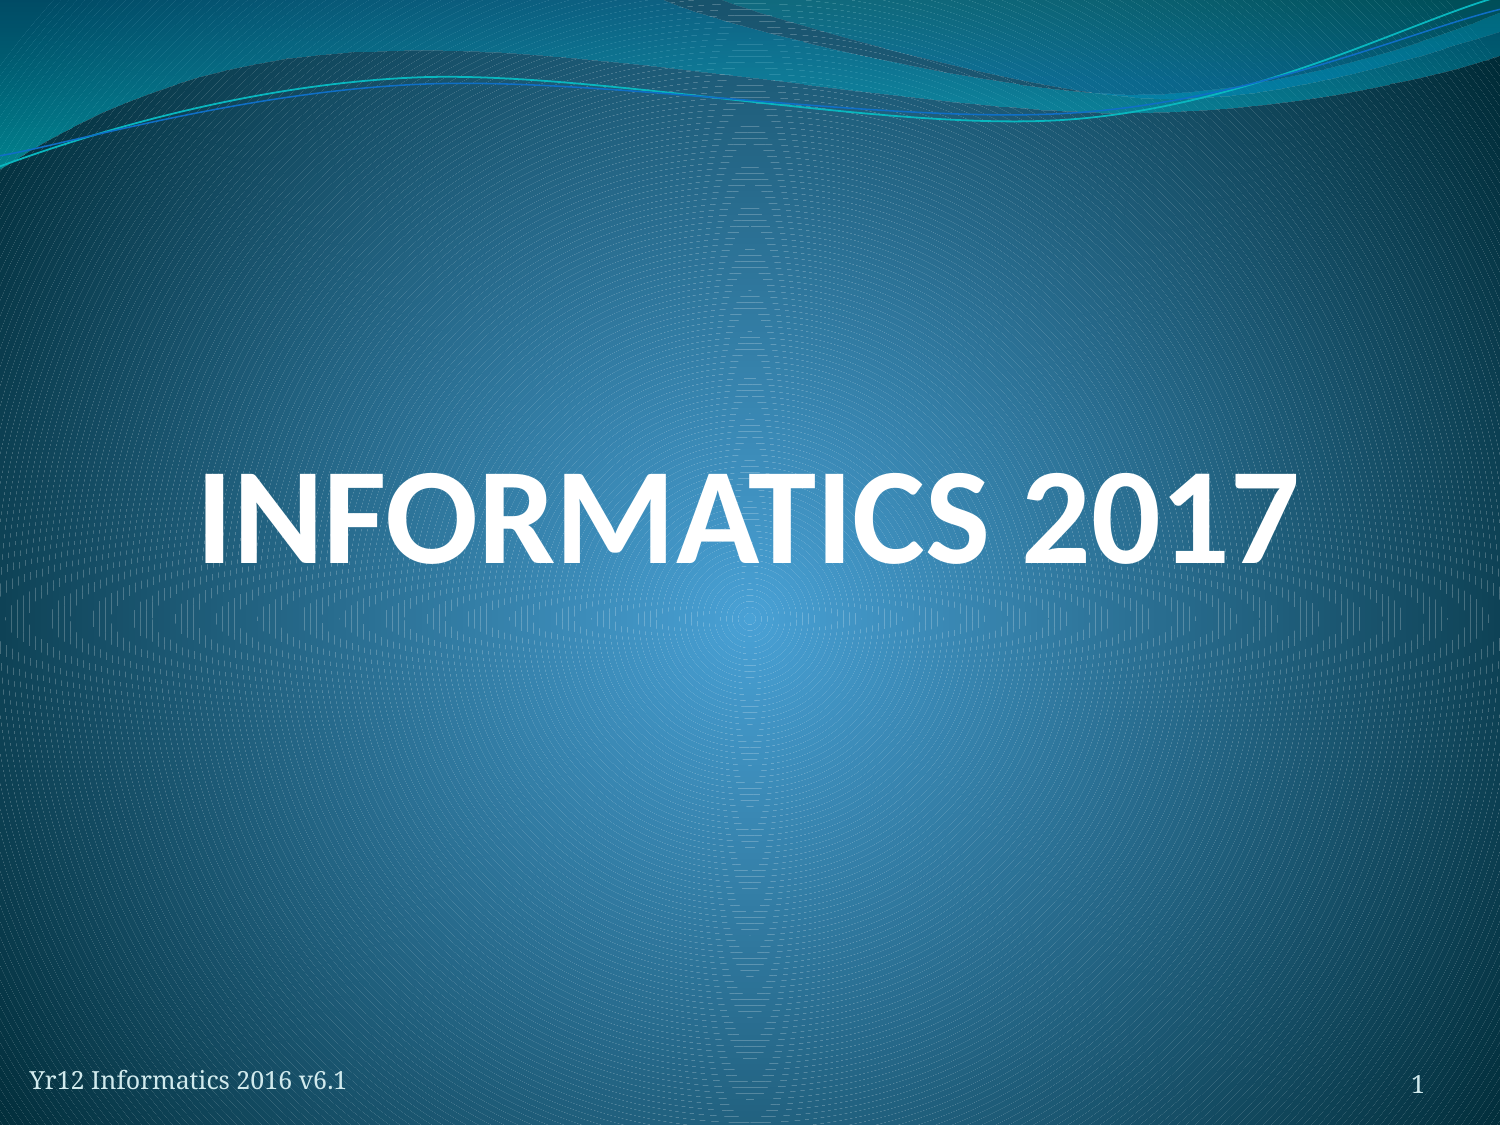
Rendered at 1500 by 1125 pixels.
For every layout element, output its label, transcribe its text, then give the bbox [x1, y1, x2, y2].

title INFORMATICS 2017 [112, 231, 1388, 591]
footer Yr12 Informatics 2016 v6.1 [29, 1035, 580, 1095]
slide_number 1 [1299, 1042, 1425, 1103]
